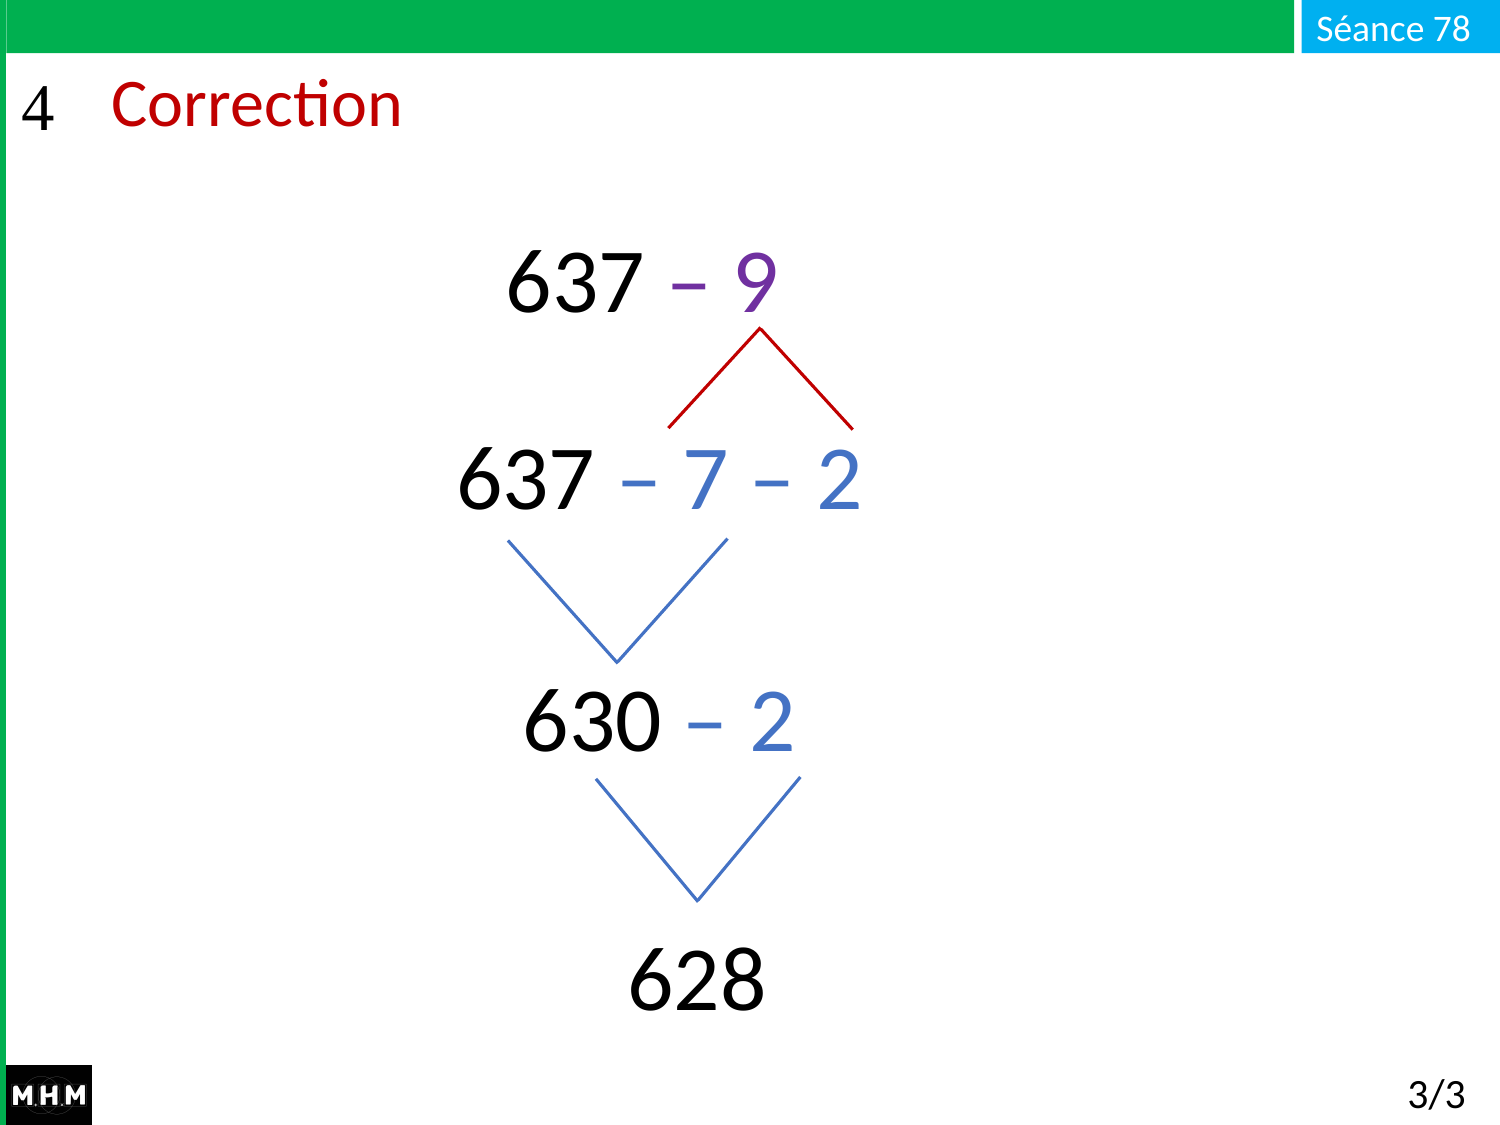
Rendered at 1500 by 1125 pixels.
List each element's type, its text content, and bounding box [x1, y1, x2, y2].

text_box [595, 776, 801, 902]
text_box 628 [612, 911, 801, 1037]
picture [6, 1065, 92, 1125]
text_box 637 – 9 [490, 213, 963, 338]
list 3/3 [1373, 1064, 1500, 1125]
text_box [507, 538, 728, 664]
text_box 630 – 2 [507, 652, 1264, 778]
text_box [668, 327, 853, 430]
text_box 637 – 7 – 2 [441, 410, 1197, 536]
title Correction [96, 60, 1391, 150]
